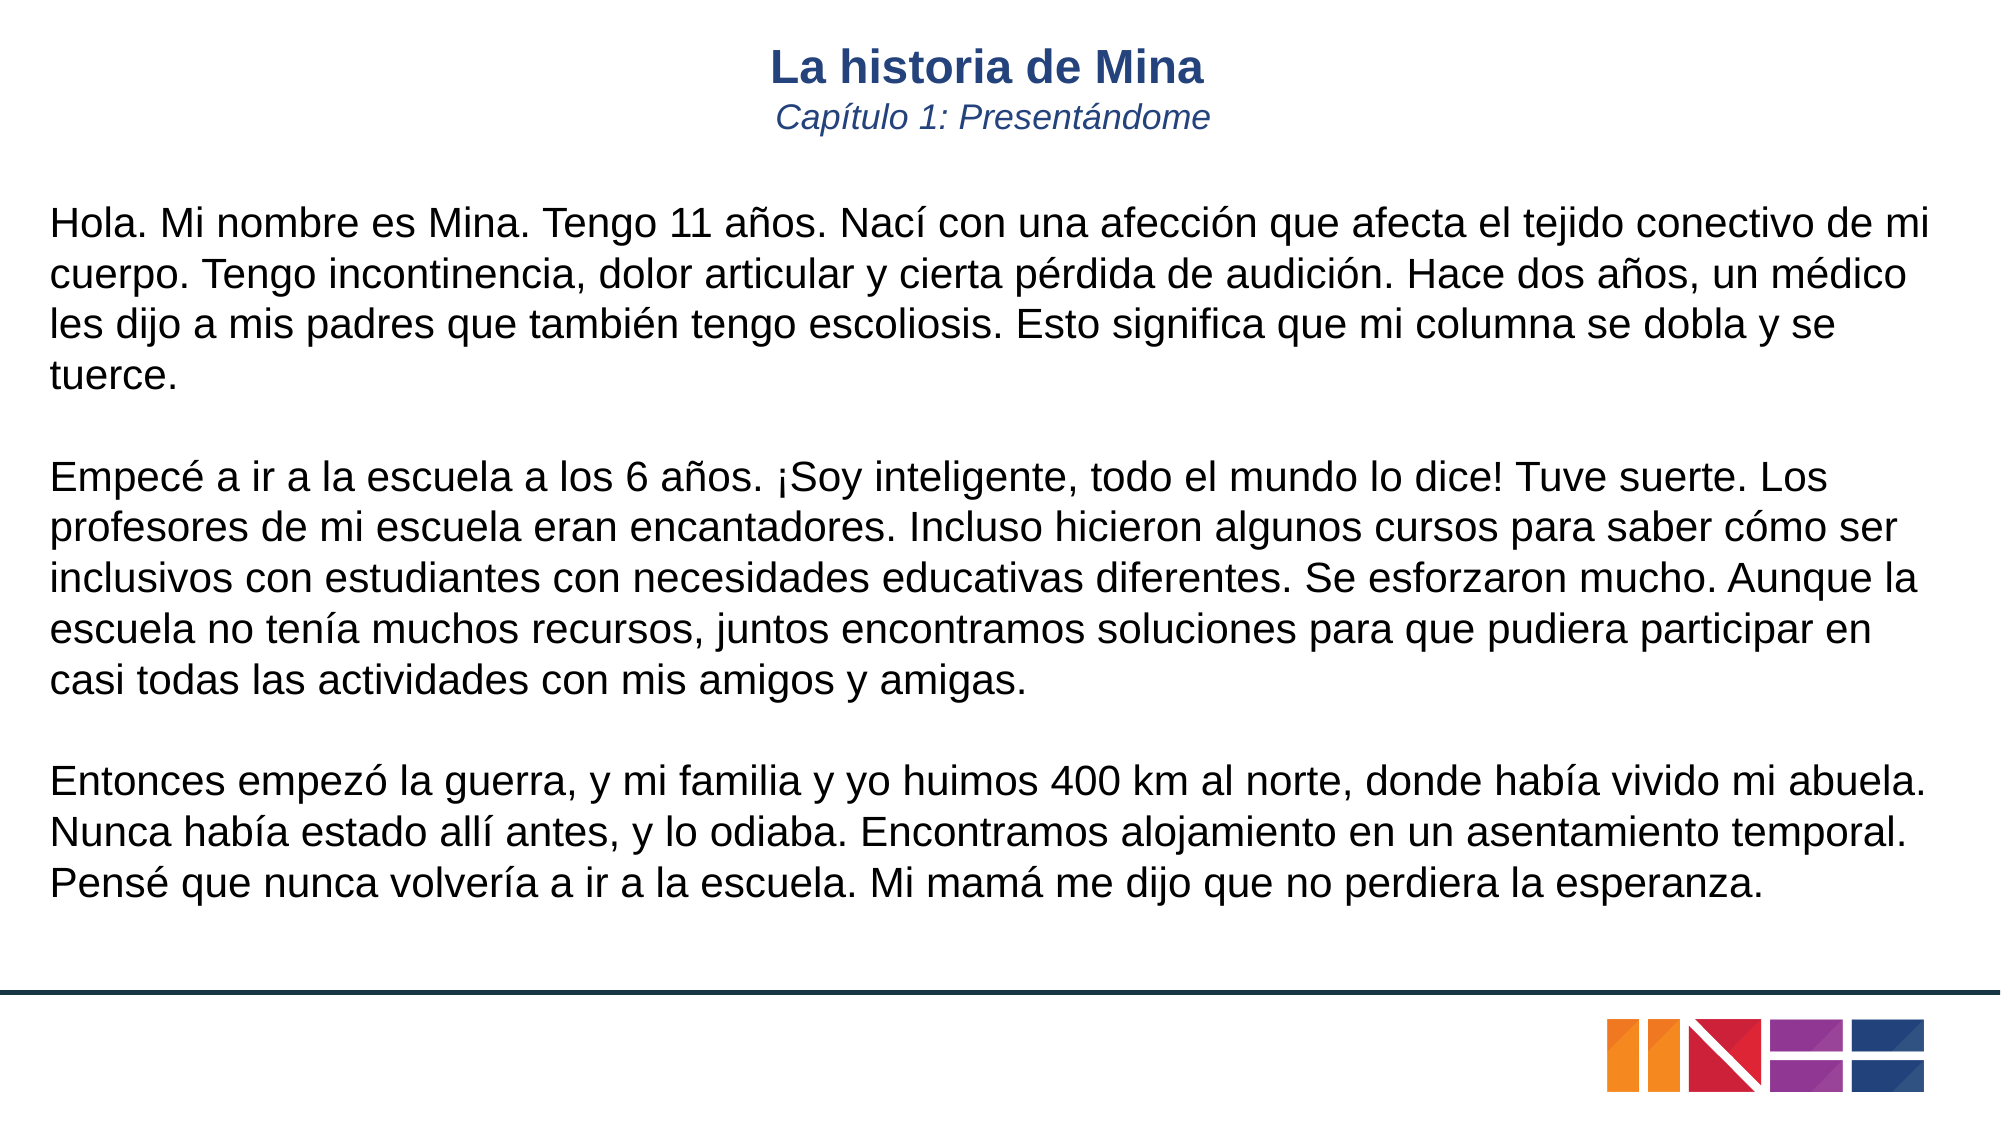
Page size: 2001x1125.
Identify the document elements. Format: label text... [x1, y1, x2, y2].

title La historia de Mina Capítulo 1: Presentándome [31, 28, 1957, 145]
picture [1607, 1019, 1924, 1092]
list Hola. Mi nombre es Mina. Tengo 11 años. Nací con una afección que afecta el tejido conectivo de mi cuerpo. Tengo incontinencia, dolor articular y cierta pérdida de audición. Hace dos años, un médico les dijo a mis padres que también tengo escoliosis. Esto significa que mi columna se dobla y se tuerce. Empecé a ir a la escuela a los 6 años. ¡Soy inteligente, todo el mundo lo dice! Tuve suerte. Los profesores de mi escuela eran encantadores. Incluso hicieron algunos cursos para saber cómo ser inclusivos con estudiantes con necesidades educativas diferentes. Se esforzaron mucho. Aunque la escuela no tenía muchos recursos, juntos encontramos soluciones para que pudiera participar en casi todas las actividades con mis amigos y amigas. Entonces empezó la guerra, y mi familia y yo huimos 400 km al norte, donde había vivido mi abuela. Nunca había estado allí antes, y lo odiaba. Encontramos alojamiento en un asentamiento temporal. Pensé que nunca volvería a ir a la escuela. Mi mamá me dijo que no perdiera la esperanza. [30, 175, 1970, 950]
